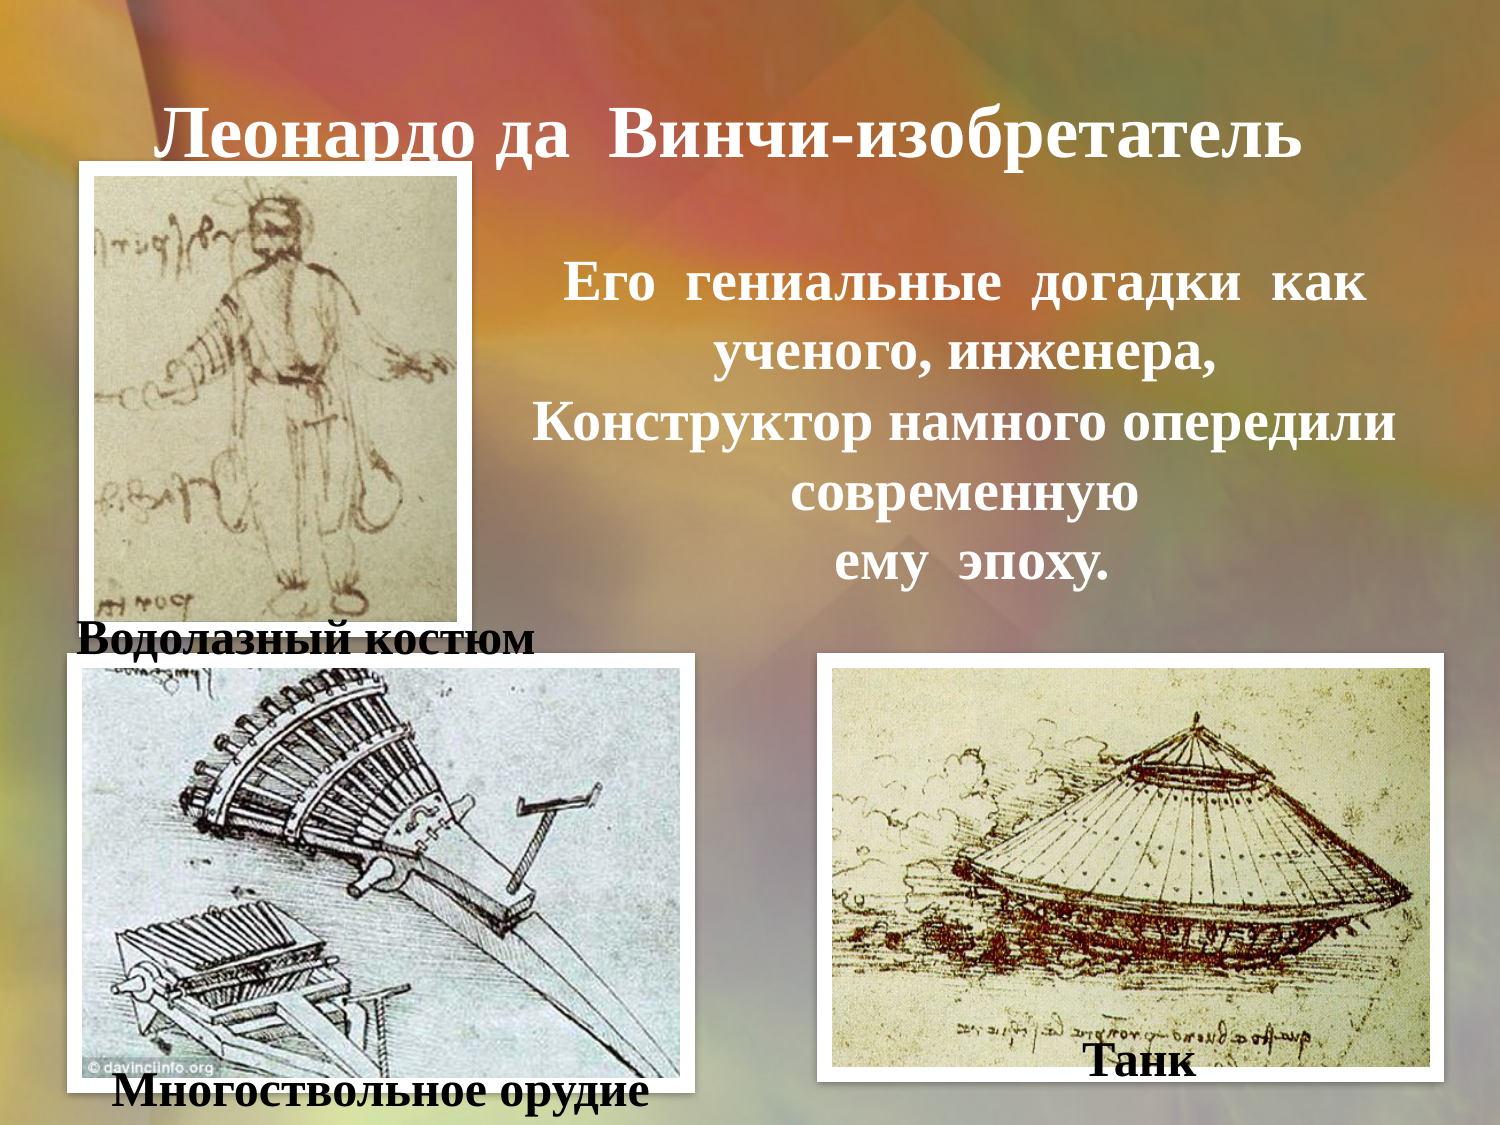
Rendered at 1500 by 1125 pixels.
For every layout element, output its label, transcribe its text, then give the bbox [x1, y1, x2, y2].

text_box Водолазный костюм [61, 597, 551, 673]
text_box Его гениальные догадки как ученого, инженера, Конструктор намного опередили современную ему эпоху. [515, 234, 1430, 599]
title Леонардо да Винчи-изобретатель [58, 58, 1401, 197]
picture [0, 0, 1500, 1125]
text_box Танк [1067, 1076, 1212, 1095]
text_box Многоствольное орудие [96, 1087, 665, 1124]
